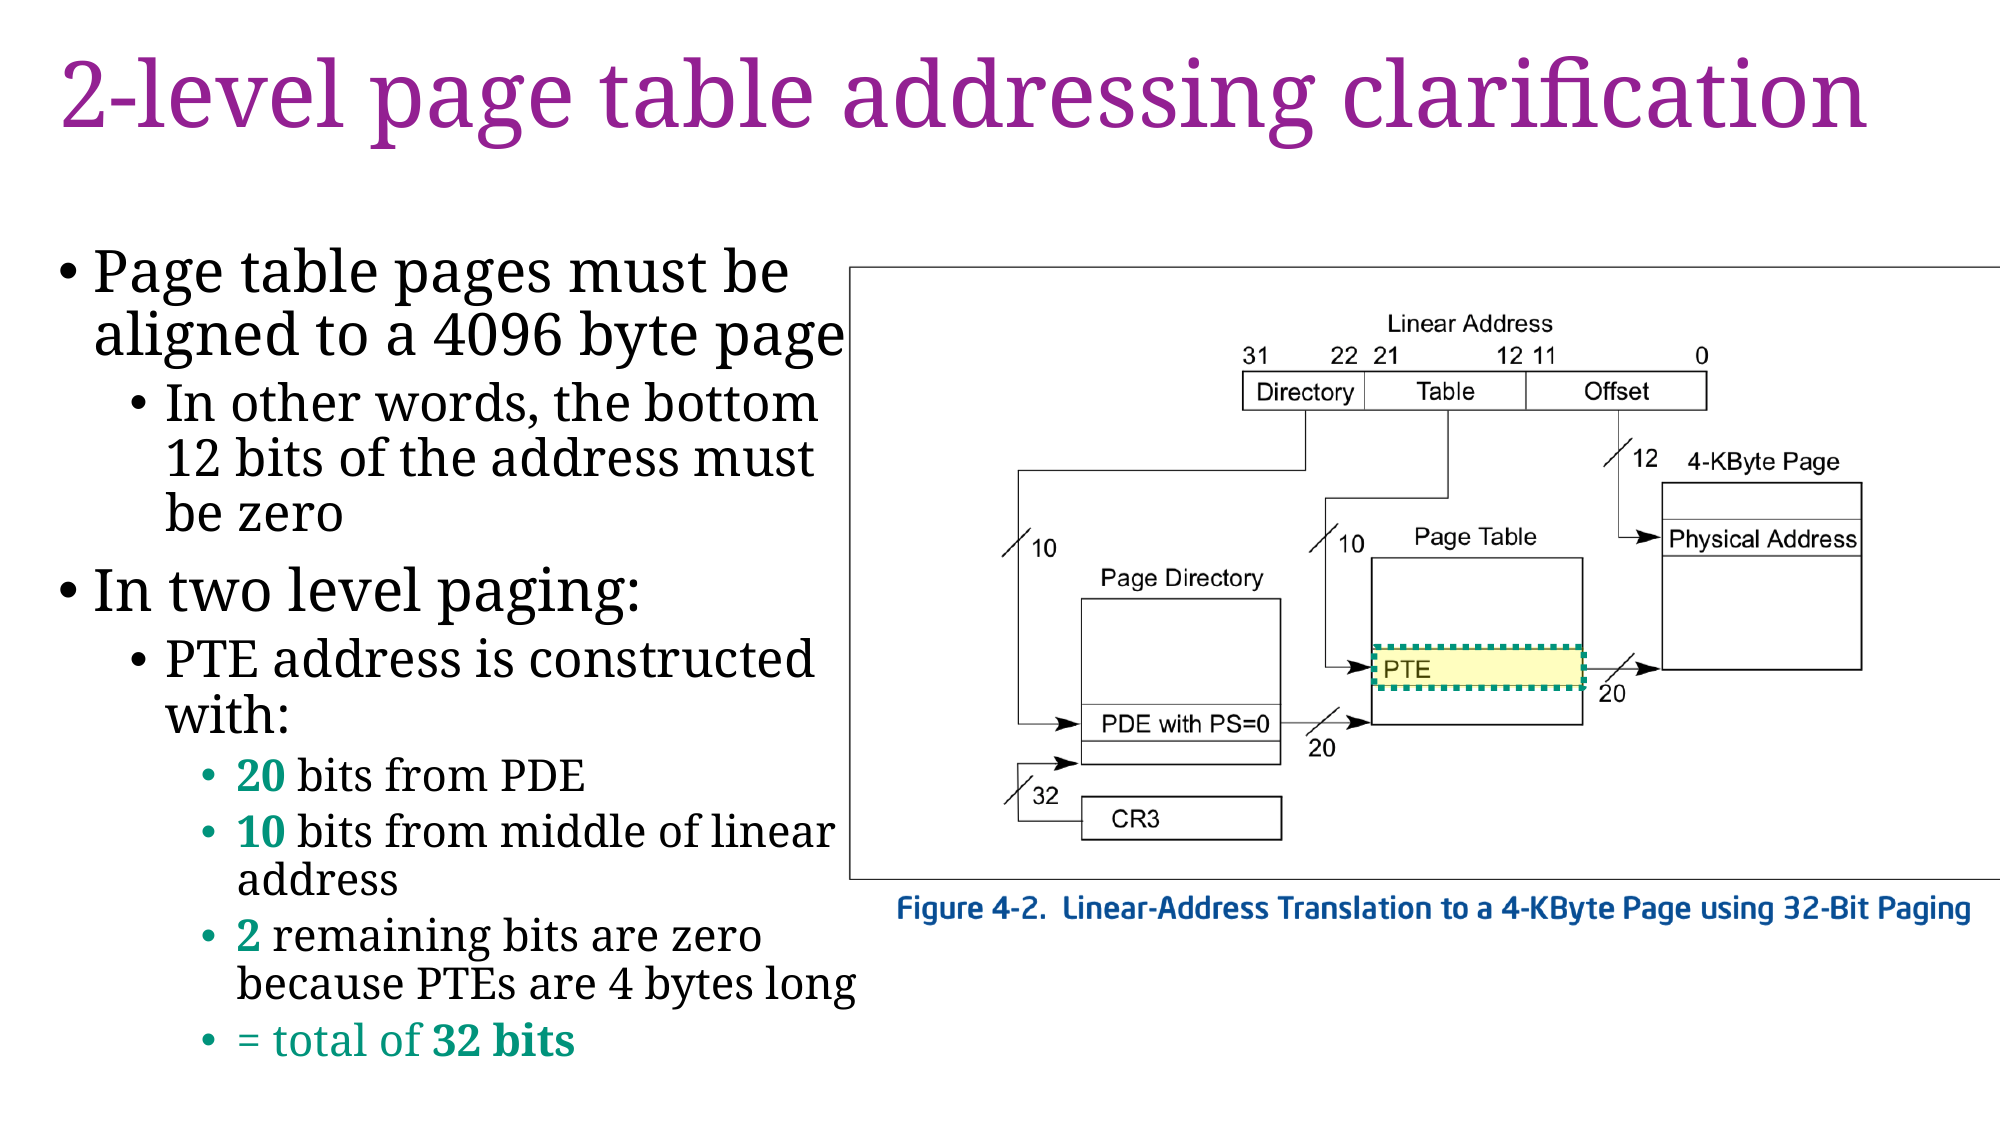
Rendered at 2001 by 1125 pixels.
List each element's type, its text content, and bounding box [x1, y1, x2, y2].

picture [846, 263, 2000, 932]
list Page table pages must be aligned to a 4096 byte page In other words, the bottom 12 bits of the address must be zero In two level paging: PTE address is constructed with: 20 bits from PDE 10 bits from middle of linear address 2 remaining bits are zero because PTEs are 4 bytes long = total of 32 bits [43, 233, 881, 1091]
title 2-level page table addressing clarification [43, 25, 1953, 171]
